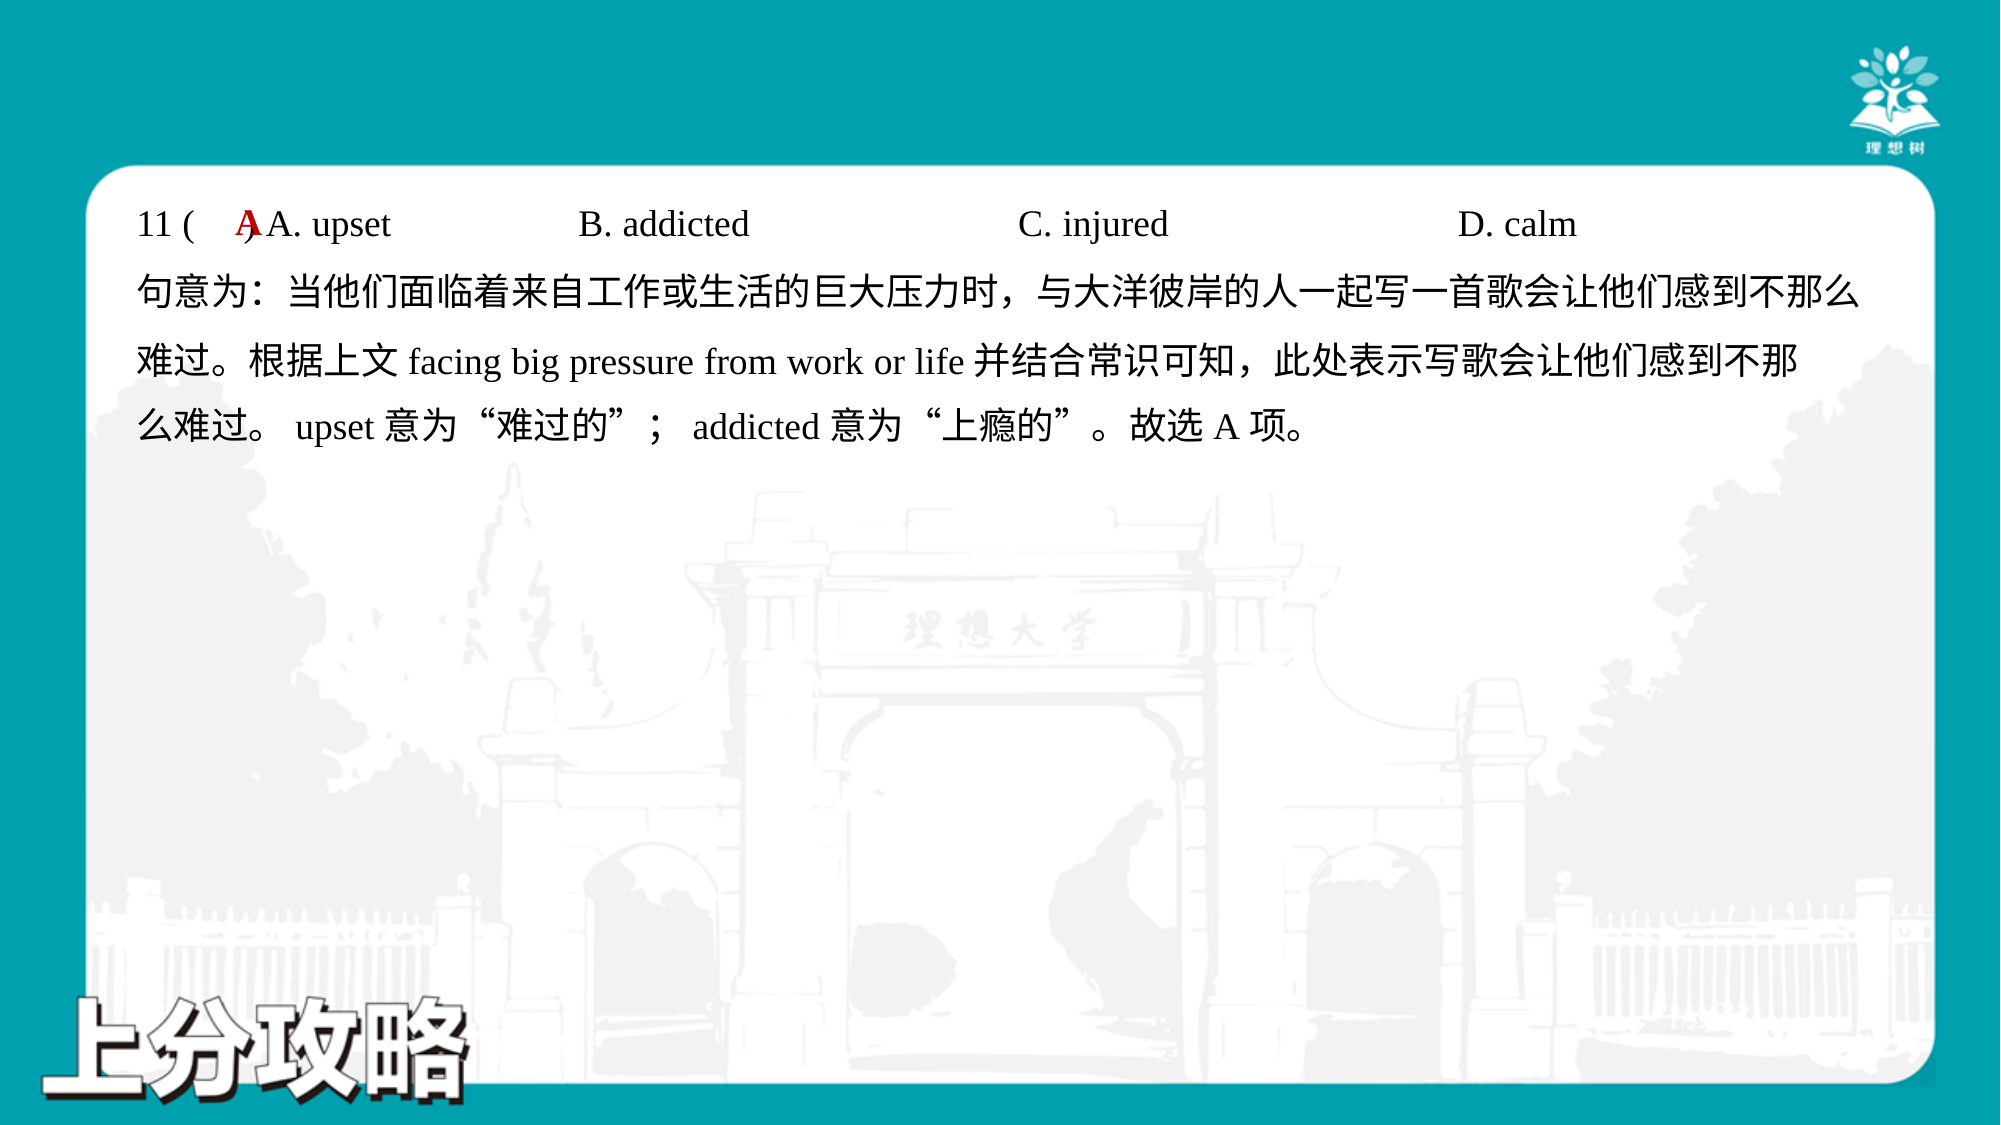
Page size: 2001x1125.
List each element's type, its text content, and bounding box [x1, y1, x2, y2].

text_box A [221, 176, 276, 236]
picture [0, 0, 2000, 1125]
text_box 句意为：当他们面临着来自工作或生活的巨大压力时，与大洋彼岸的人一起写一首歌会让他们感到不那么 难过。根据上文facing big pressure from work or life并结合常识可知，此处表示写歌会让他们感到不那 么难过。upset意为“难过的”；addicted意为“上瘾的”。故选A项。 [136, 244, 1865, 441]
text_box 11 ( ) A. upset B. addicted C. injured D. calm [136, 176, 1865, 237]
